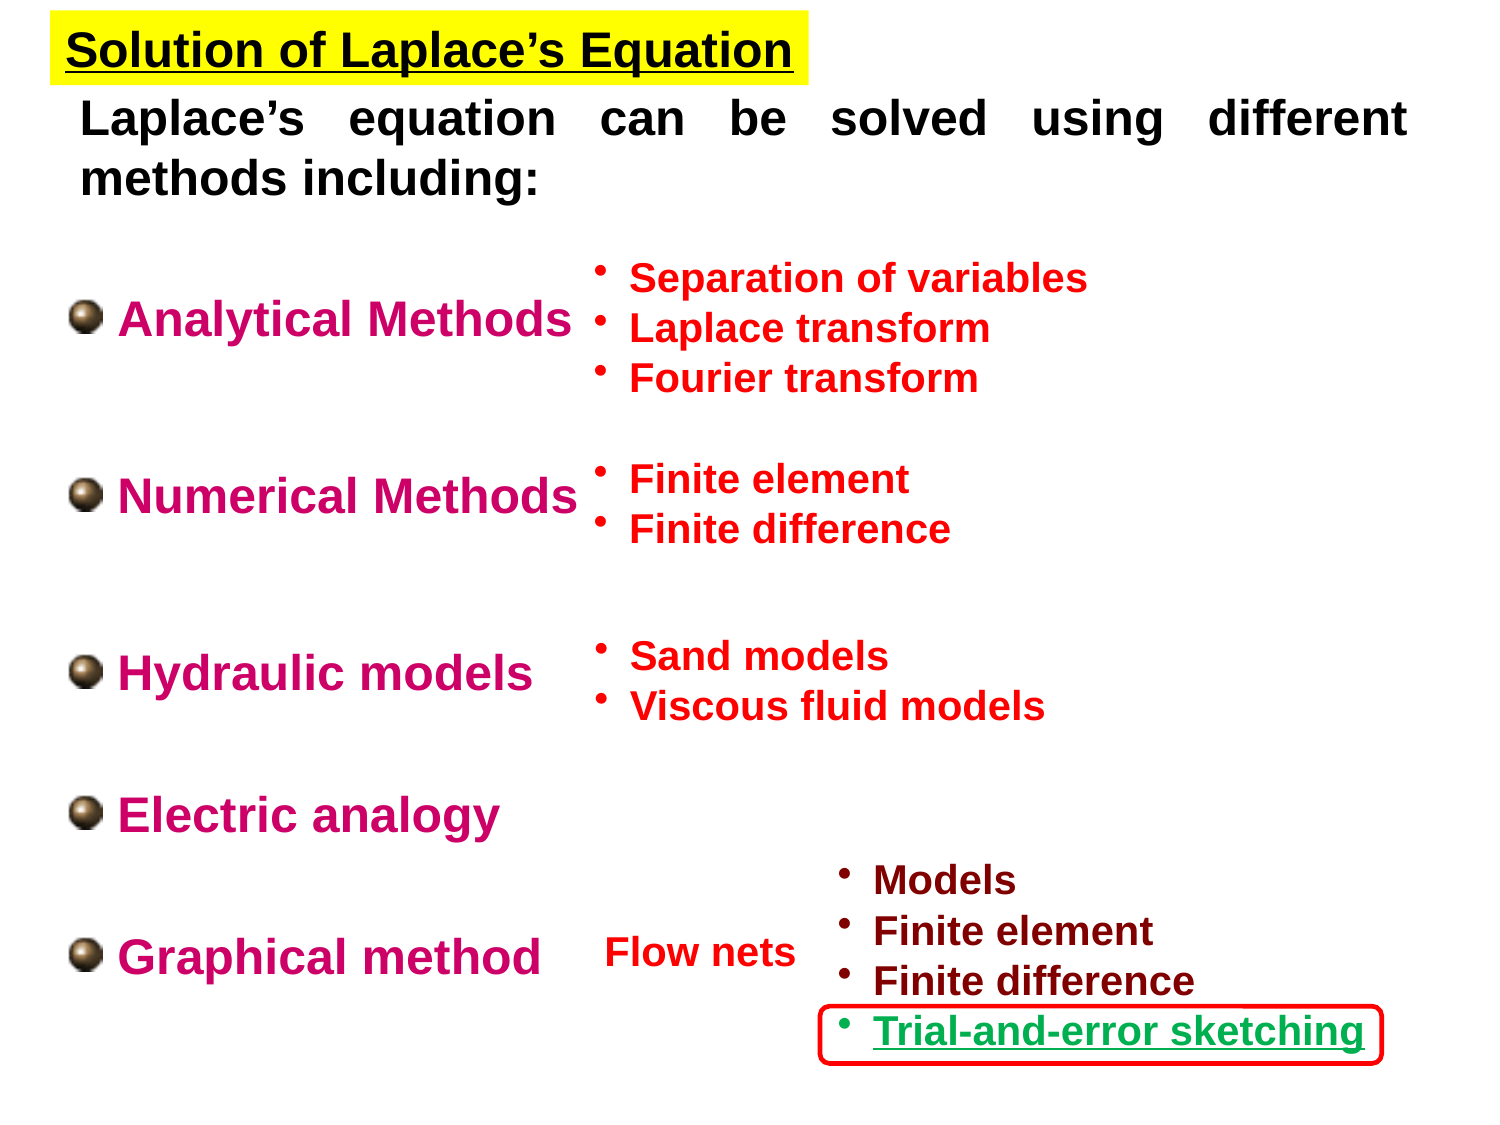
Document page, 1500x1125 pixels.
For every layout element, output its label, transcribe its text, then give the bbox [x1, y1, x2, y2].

text_box Finite element Finite difference [578, 444, 967, 559]
text_box Models Finite element Finite difference Trial-and-error sketching [822, 846, 1392, 1061]
text_box Laplace’s equation can be solved using different methods including: [64, 78, 1424, 213]
text_box Flow nets [589, 916, 812, 982]
text_box Separation of variables Laplace transform Fourier transform [578, 243, 1104, 409]
text_box Hydraulic models [53, 633, 550, 708]
text_box Electric analogy [53, 774, 516, 850]
text_box Sand models Viscous fluid models [579, 621, 1061, 737]
text_box Graphical method [53, 916, 558, 992]
picture [67, 794, 103, 830]
text_box Numerical Methods [53, 456, 594, 531]
text_box Analytical Methods [53, 278, 578, 354]
picture [67, 476, 103, 512]
picture [67, 936, 103, 972]
picture [67, 653, 103, 689]
picture [67, 298, 103, 334]
text_box Solution of Laplace’s Equation [50, 10, 809, 86]
text_box [819, 1006, 1382, 1064]
